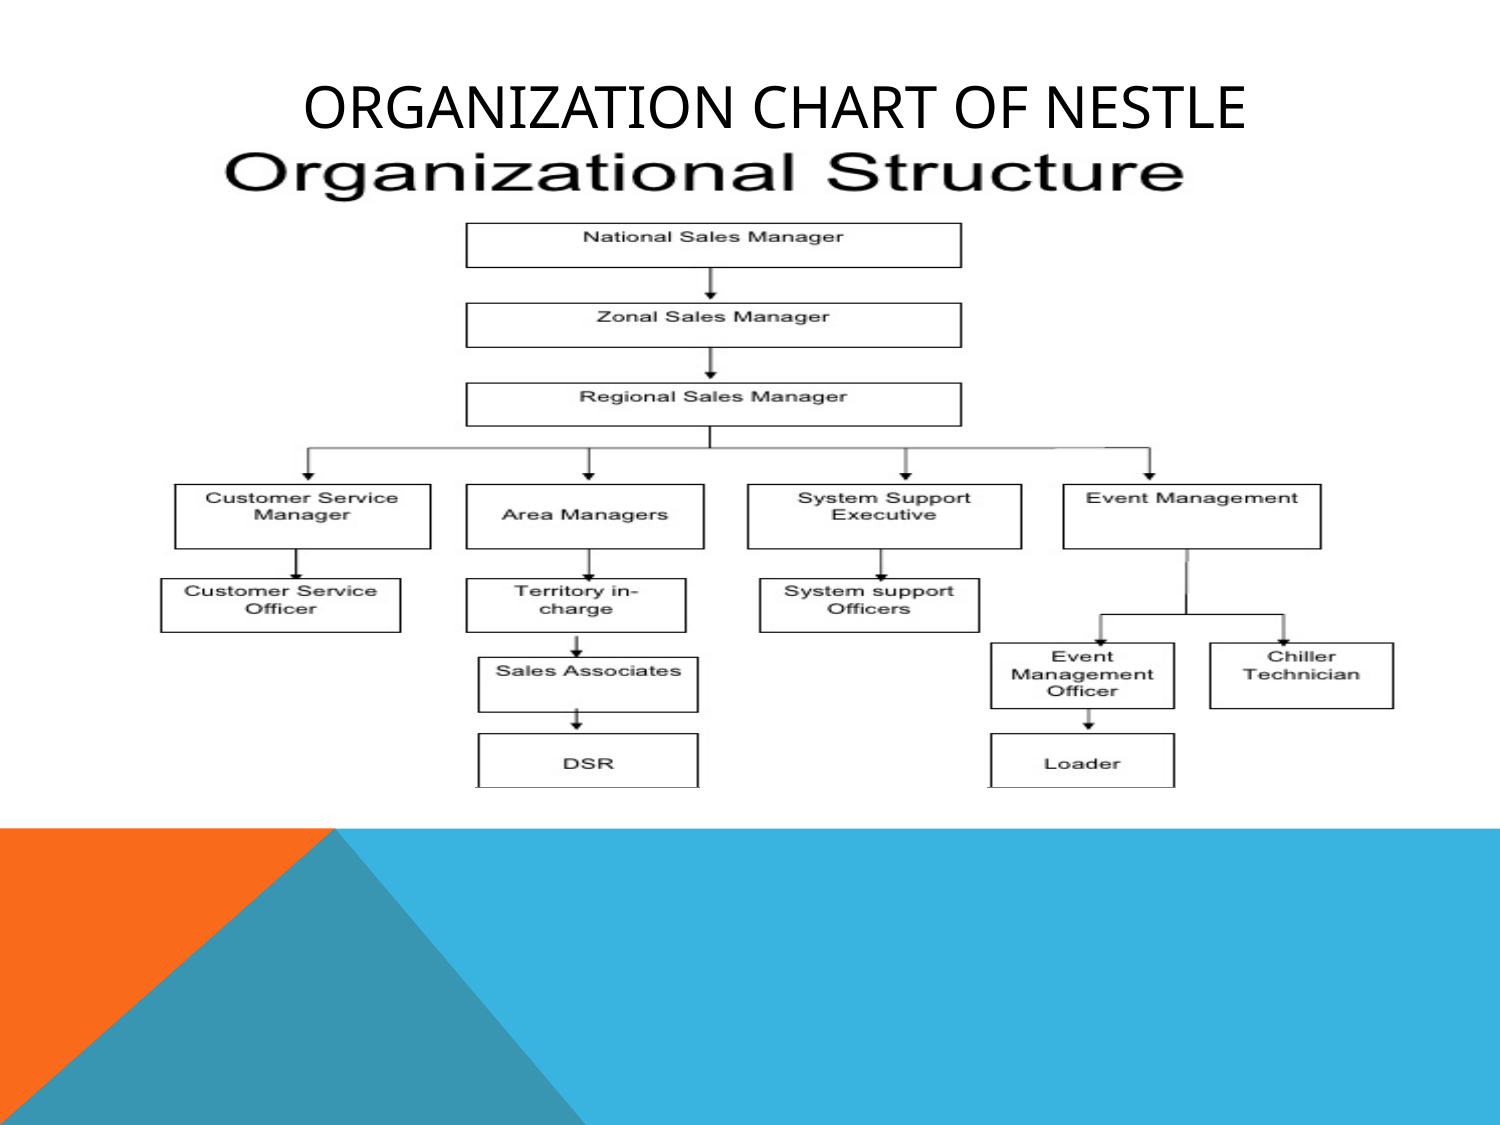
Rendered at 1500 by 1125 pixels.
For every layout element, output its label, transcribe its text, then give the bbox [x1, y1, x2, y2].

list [4, 137, 1468, 788]
title Organization chart of nestle [135, 60, 1369, 135]
